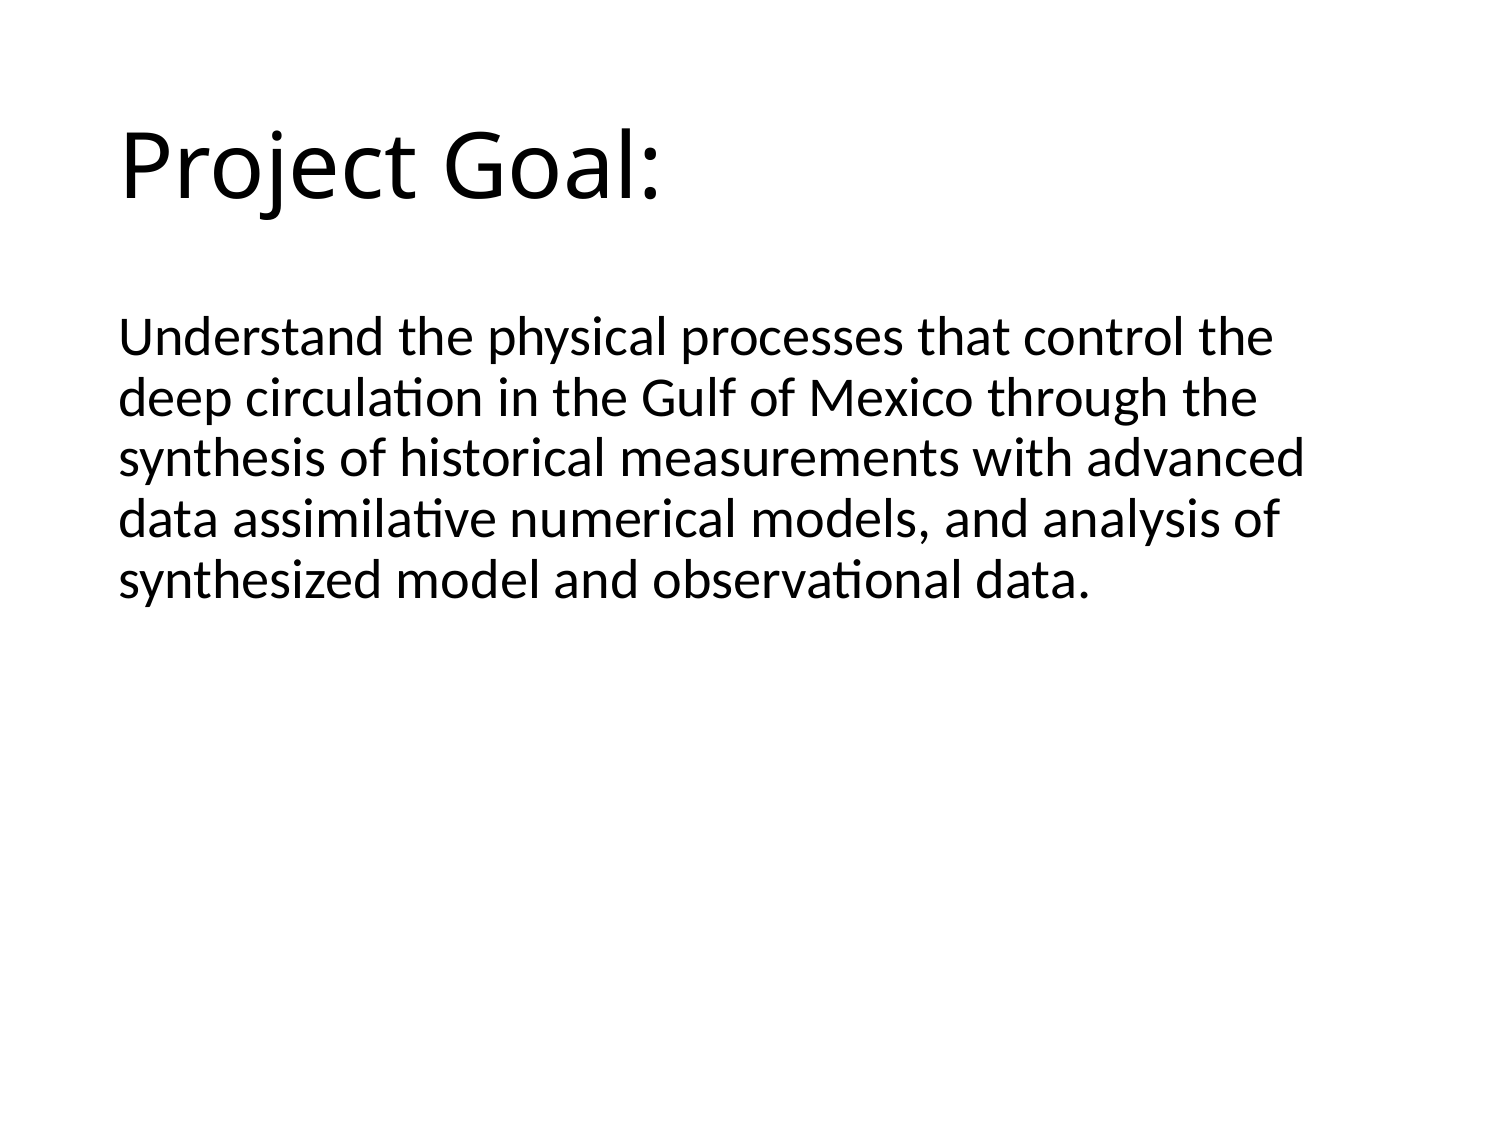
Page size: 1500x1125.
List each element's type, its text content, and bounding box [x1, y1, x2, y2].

list Understand the physical processes that control the deep circulation in the Gulf of Mexico through the synthesis of historical measurements with advanced data assimilative numerical models, and analysis of synthesized model and observational data. [103, 299, 1397, 1014]
title Project Goal: [103, 59, 1397, 278]
